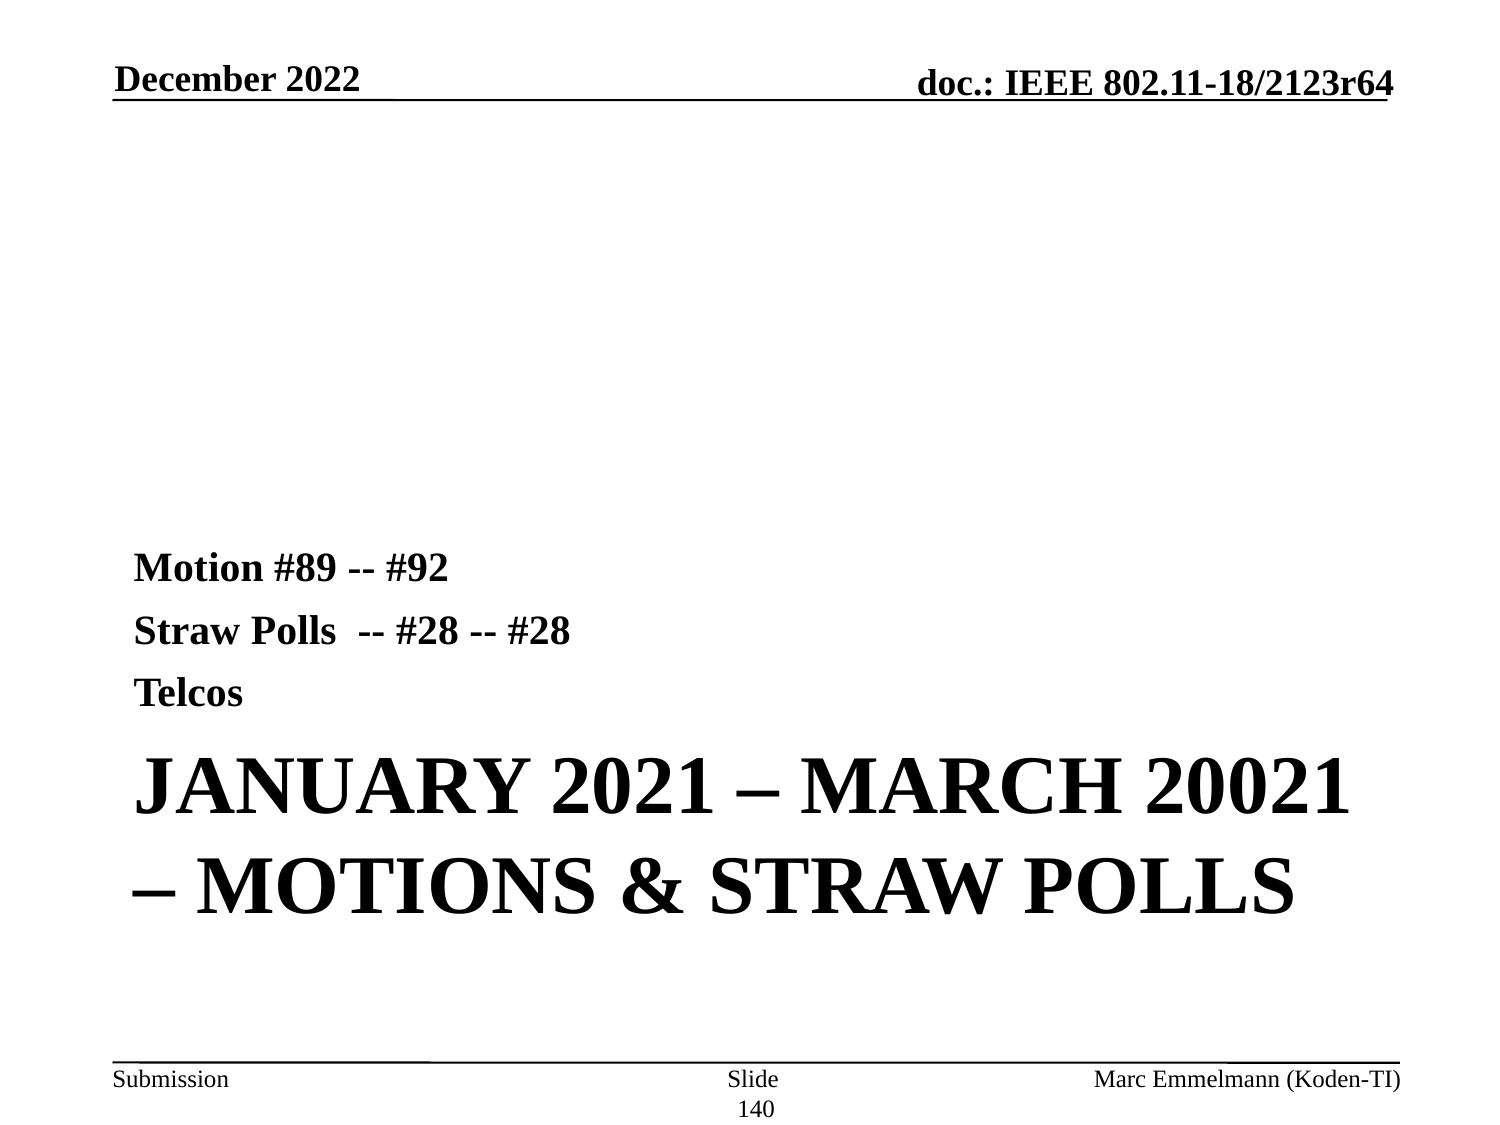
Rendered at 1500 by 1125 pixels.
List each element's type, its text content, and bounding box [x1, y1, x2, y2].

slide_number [114, 54, 423, 100]
list Motion #89 -- #92 Straw Polls -- #28 -- #28 Telcos [118, 476, 1394, 724]
footer Marc Emmelmann (Koden-TI) [878, 1061, 1402, 1093]
title January 2021 – March 20021 – Motions & Straw Polls [118, 724, 1394, 947]
slide_number Slide 140 [712, 1061, 800, 1123]
